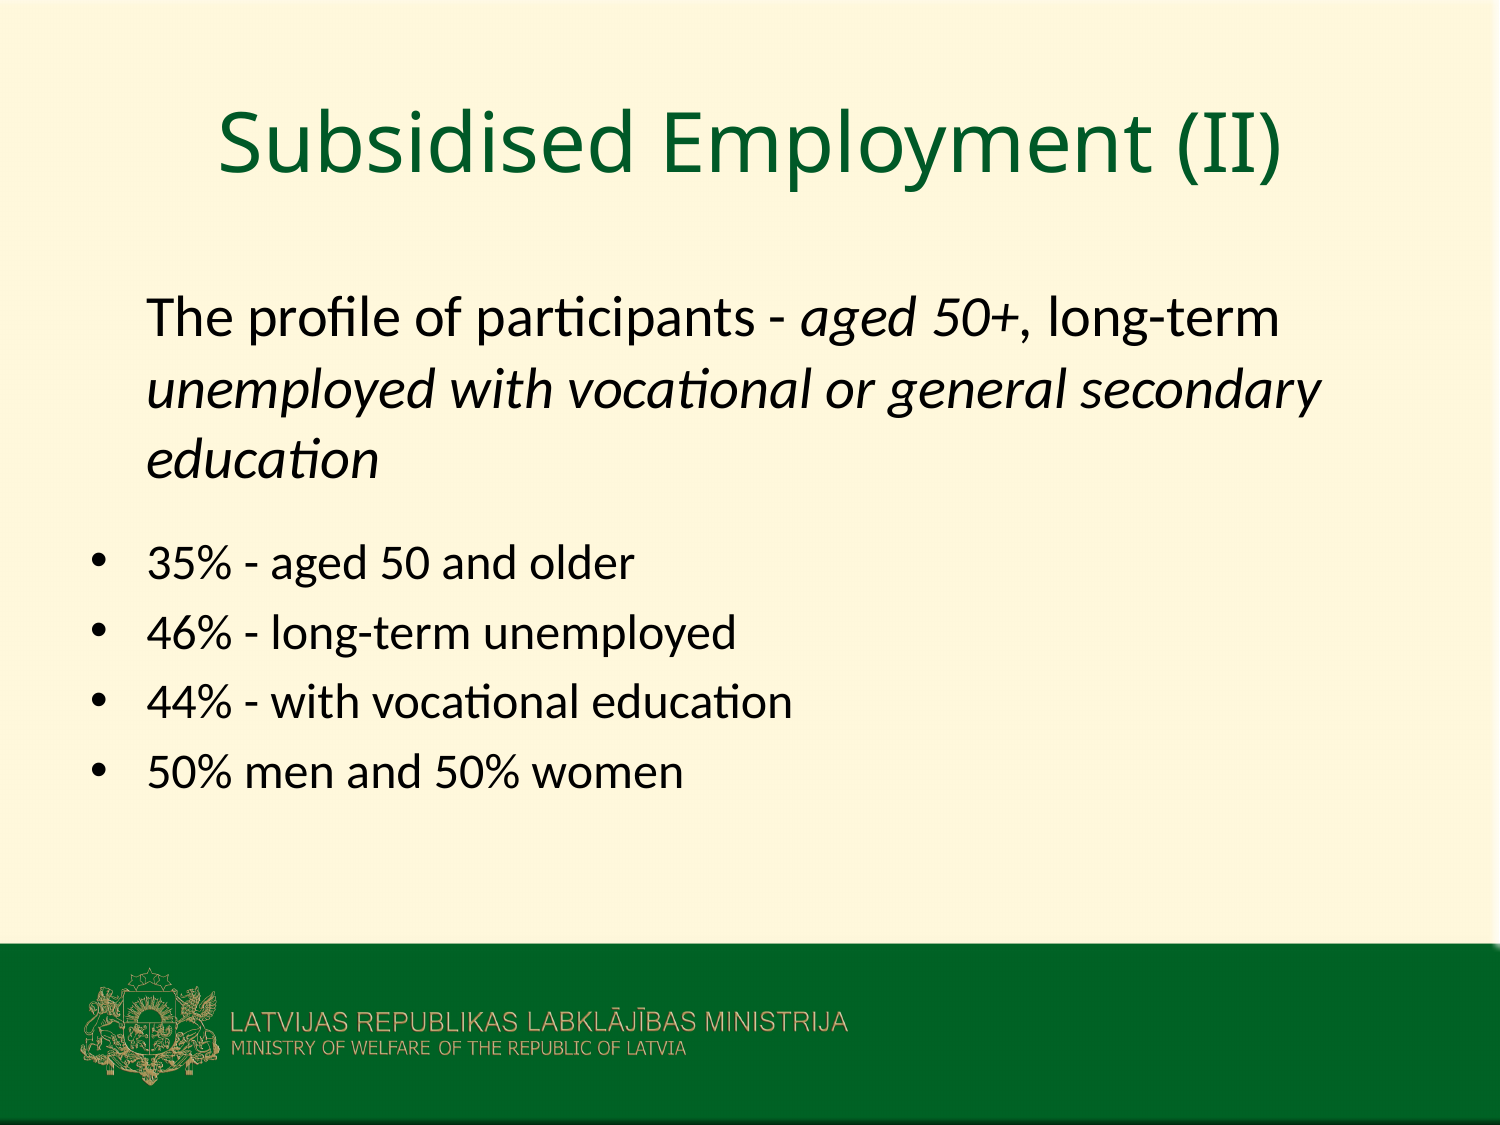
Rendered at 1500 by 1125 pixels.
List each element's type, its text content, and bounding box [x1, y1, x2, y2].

title Subsidised Employment (II) [74, 44, 1426, 233]
picture [0, 0, 1500, 1125]
list The profile of participants - aged 50+, long-term unemployed with vocational or general secondary education 35% - aged 50 and older 46% - long-term unemployed 44% - with vocational education 50% men and 50% women [74, 262, 1426, 1006]
